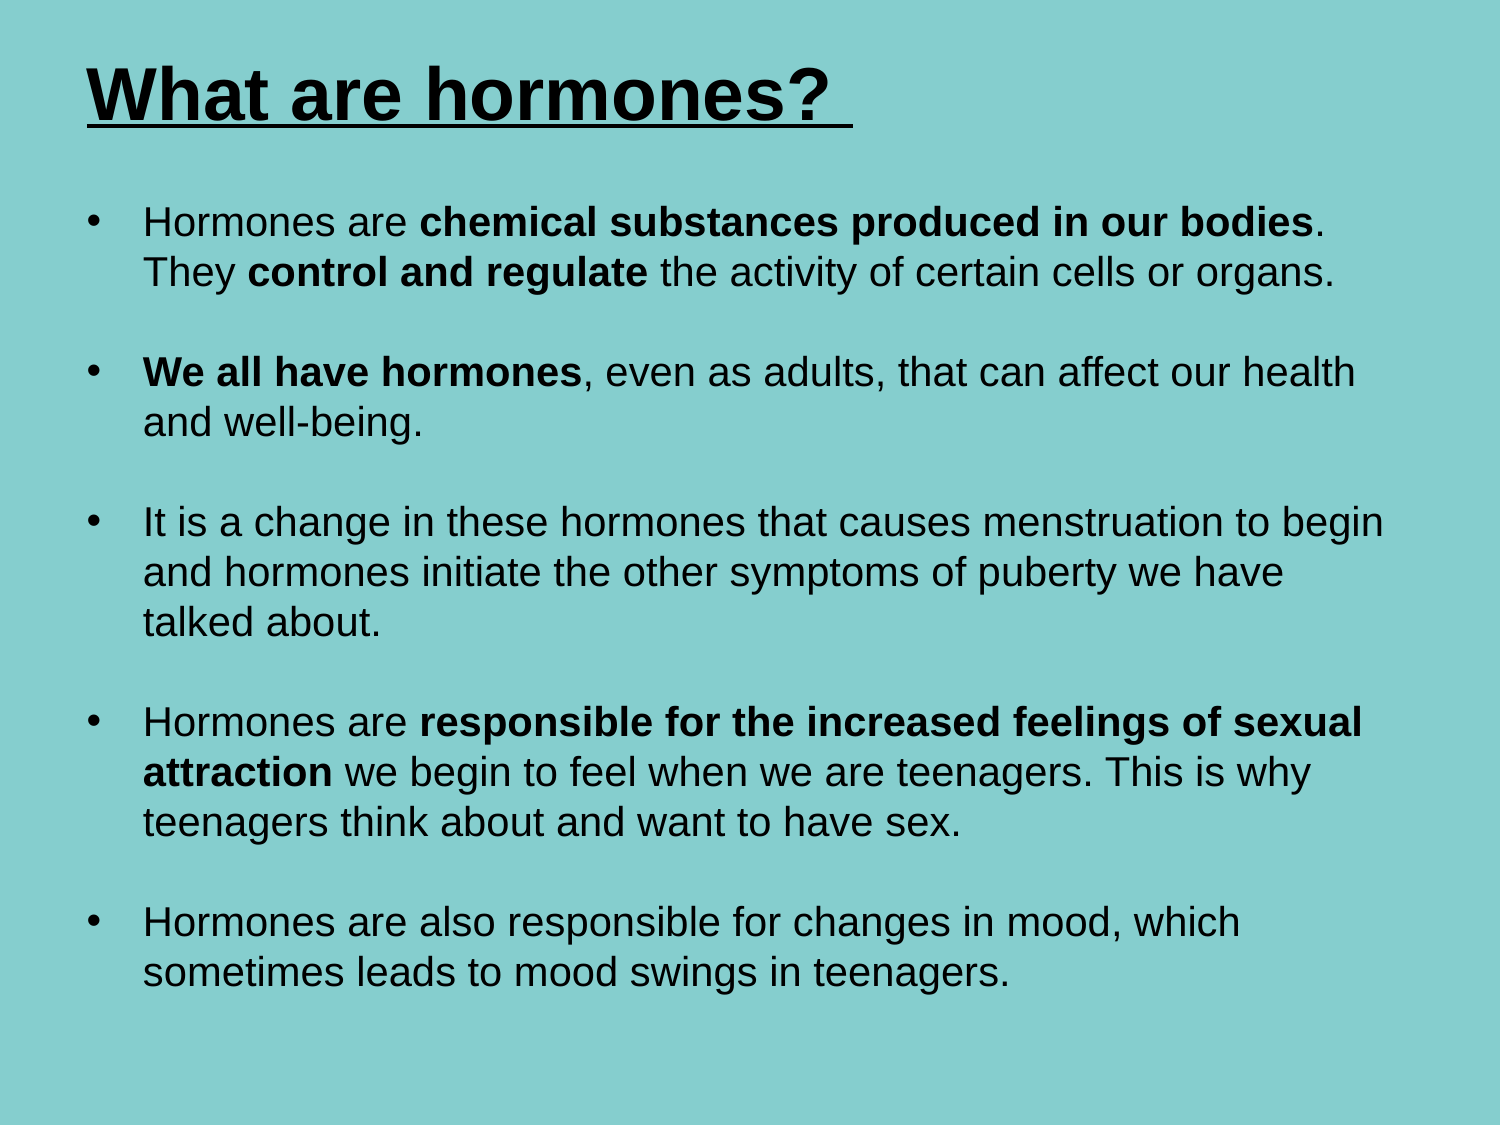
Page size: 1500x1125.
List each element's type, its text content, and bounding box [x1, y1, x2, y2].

text_box Hormones are chemical substances produced in our bodies. They control and regulate the activity of certain cells or organs. We all have hormones, even as adults, that can affect our health and well-being. It is a change in these hormones that causes menstruation to begin and hormones initiate the other symptoms of puberty we have talked about. Hormones are responsible for the increased feelings of sexual attraction we begin to feel when we are teenagers. This is why teenagers think about and want to have sex. Hormones are also responsible for changes in mood, which sometimes leads to mood swings in teenagers. [71, 187, 1422, 1063]
title What are hormones? [71, 37, 1435, 238]
